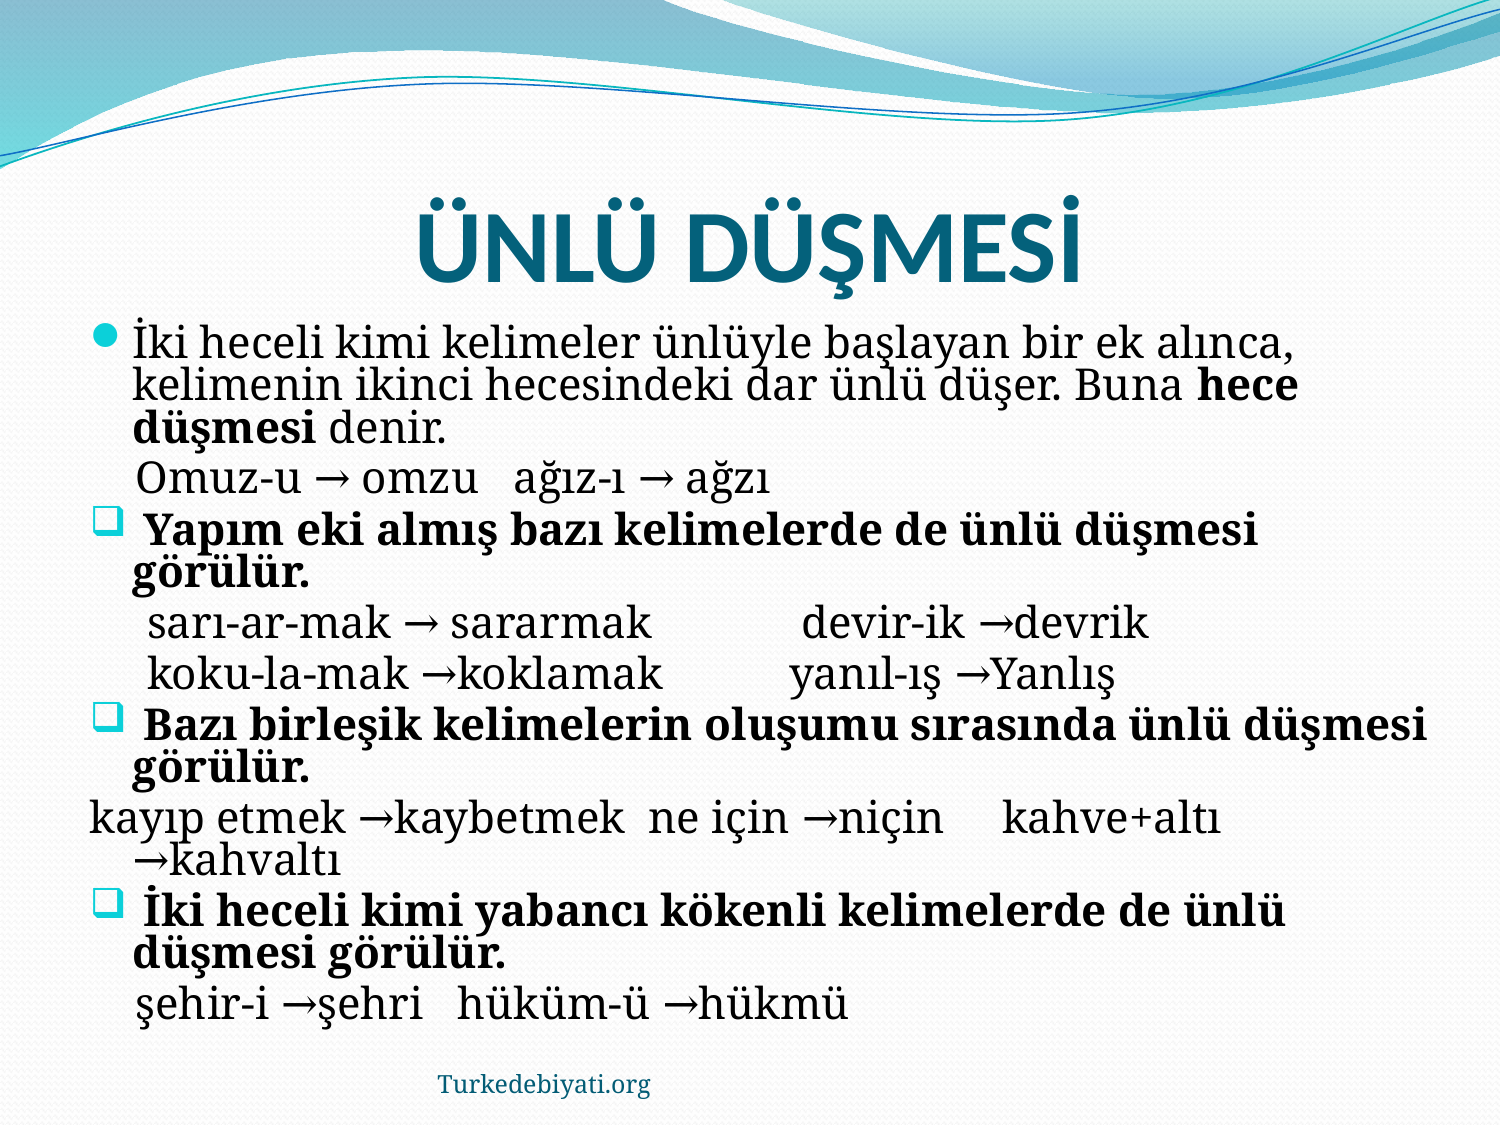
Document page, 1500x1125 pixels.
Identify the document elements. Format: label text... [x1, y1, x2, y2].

footer Turkedebiyati.org [437, 1042, 988, 1103]
title ÜNLÜ DÜŞMESİ [75, 115, 1425, 303]
list İki heceli kimi kelimeler ünlüyle başlayan bir ek alınca, kelimenin ikinci hecesindeki dar ünlü düşer. Buna hece düşmesi denir. Omuz-u → omzu ağız-ı → ağzı Yapım eki almış bazı kelimelerde de ünlü düşmesi görülür. sarı-ar-mak → sararmak devir-ik →devrik koku-la-mak →koklamak yanıl-ış →Yanlış Bazı birleşik kelimelerin oluşumu sırasında ünlü düşmesi görülür. kayıp etmek →kaybetmek ne için →niçin kahve+altı →kahvaltı İki heceli kimi yabancı kökenli kelimelerde de ünlü düşmesi görülür. şehir-i →şehri hüküm-ü →hükmü [75, 317, 1450, 1038]
